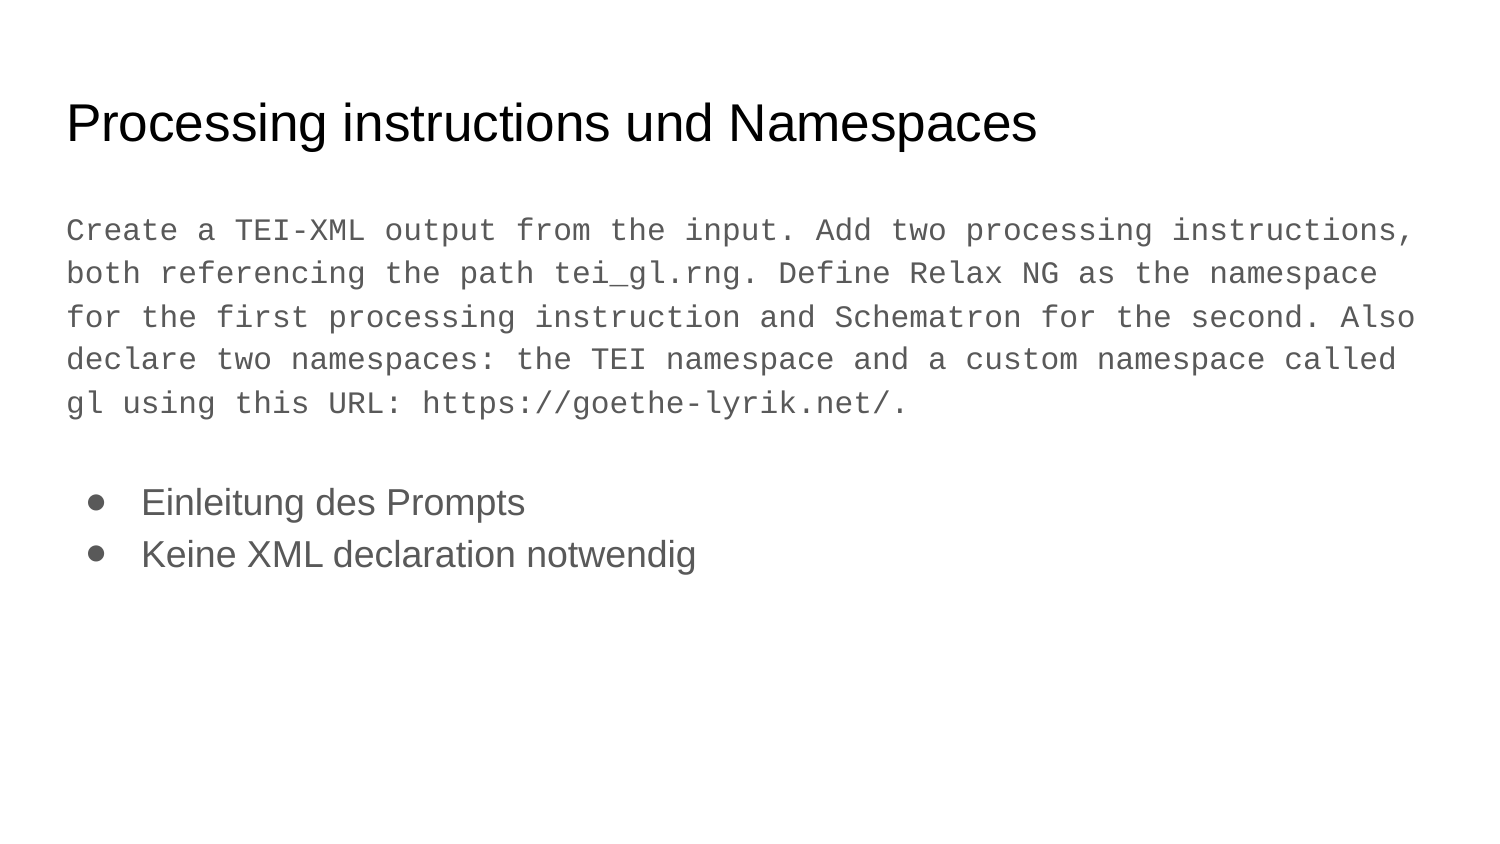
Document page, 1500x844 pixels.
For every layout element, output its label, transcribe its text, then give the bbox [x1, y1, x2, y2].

title Processing instructions und Namespaces [51, 72, 1449, 167]
list Create a TEI-XML output from the input. Add two processing instructions, both referencing the path tei_gl.rng. Define Relax NG as the namespace for the first processing instruction and Schematron for the second. Also declare two namespaces: the TEI namespace and a custom namespace called gl using this URL: https://goethe-lyrik.net/. Einleitung des Prompts Keine XML declaration notwendig [51, 189, 1449, 750]
